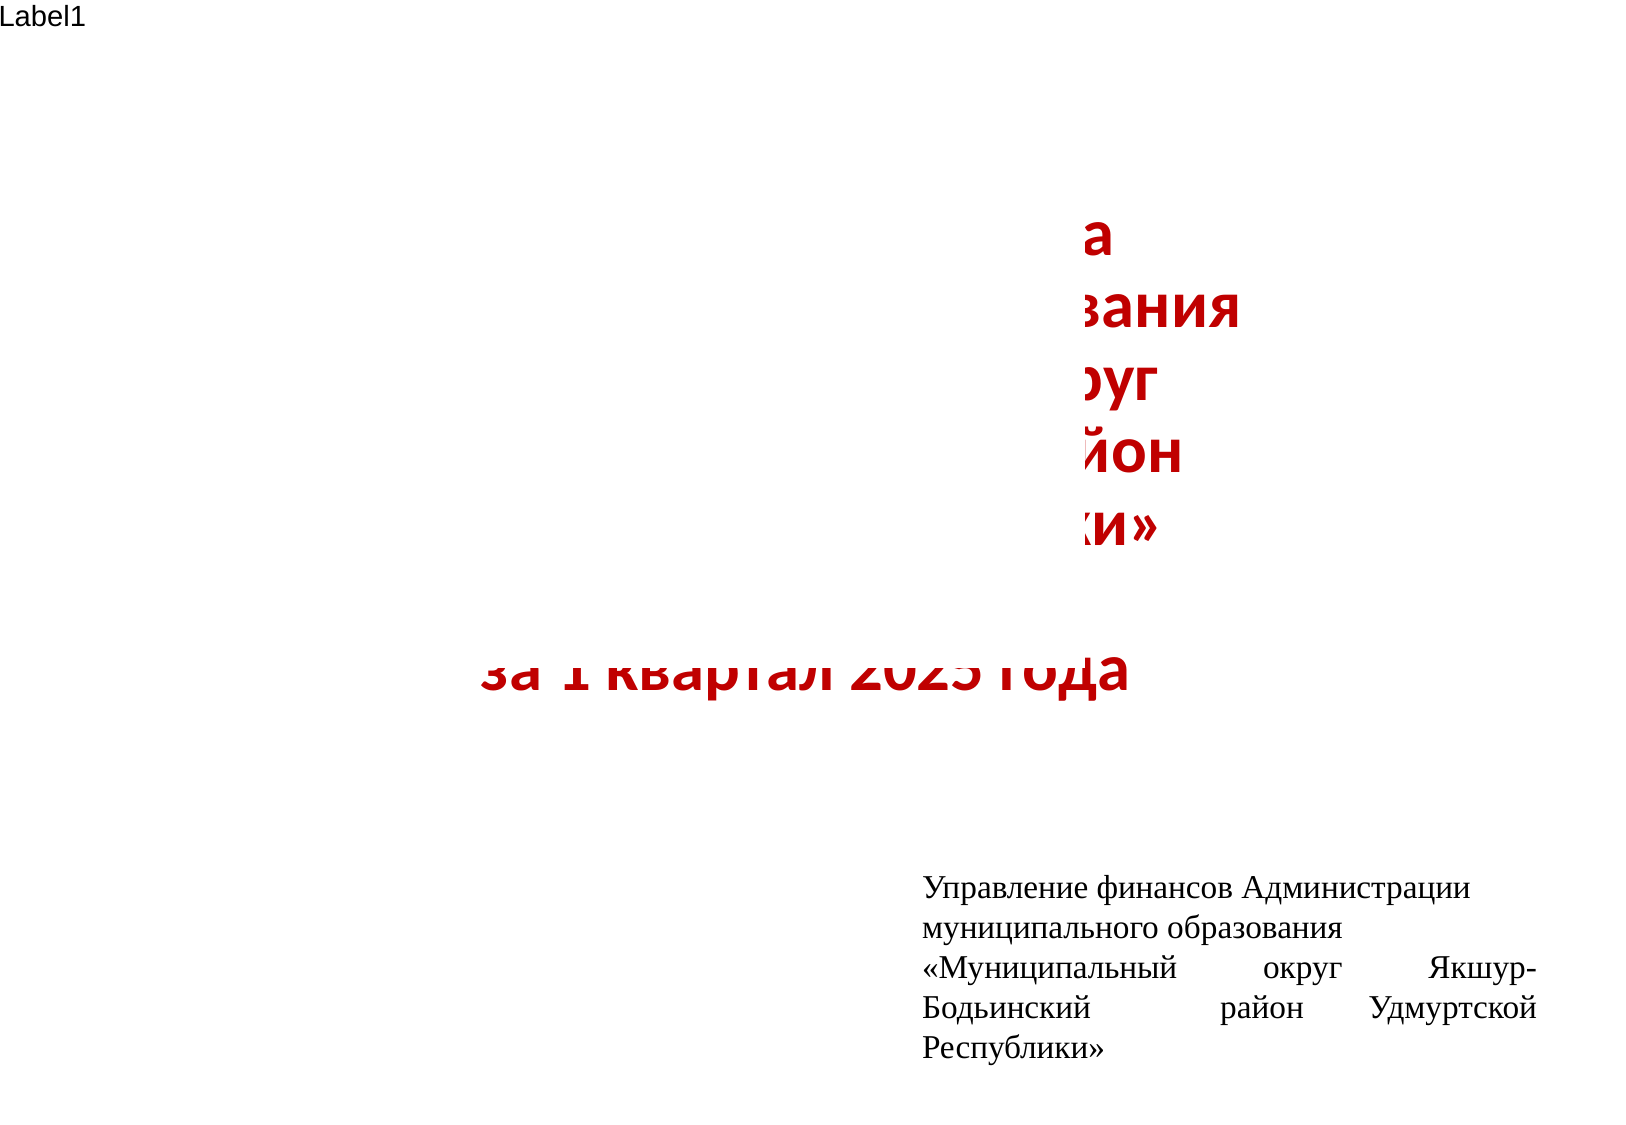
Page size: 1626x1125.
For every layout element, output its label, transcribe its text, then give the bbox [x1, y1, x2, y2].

title Исполнение бюджета муниципального образования «Муниципальный округ Якшур-Бодьинский район Удмуртской Республики» за 1 квартал 2025 года [13, 62, 1598, 838]
text_box Управление финансов Администрации муниципального образования «Муниципальный округ Якшур-Бодьинский район Удмуртской Республики» [905, 823, 1554, 1108]
